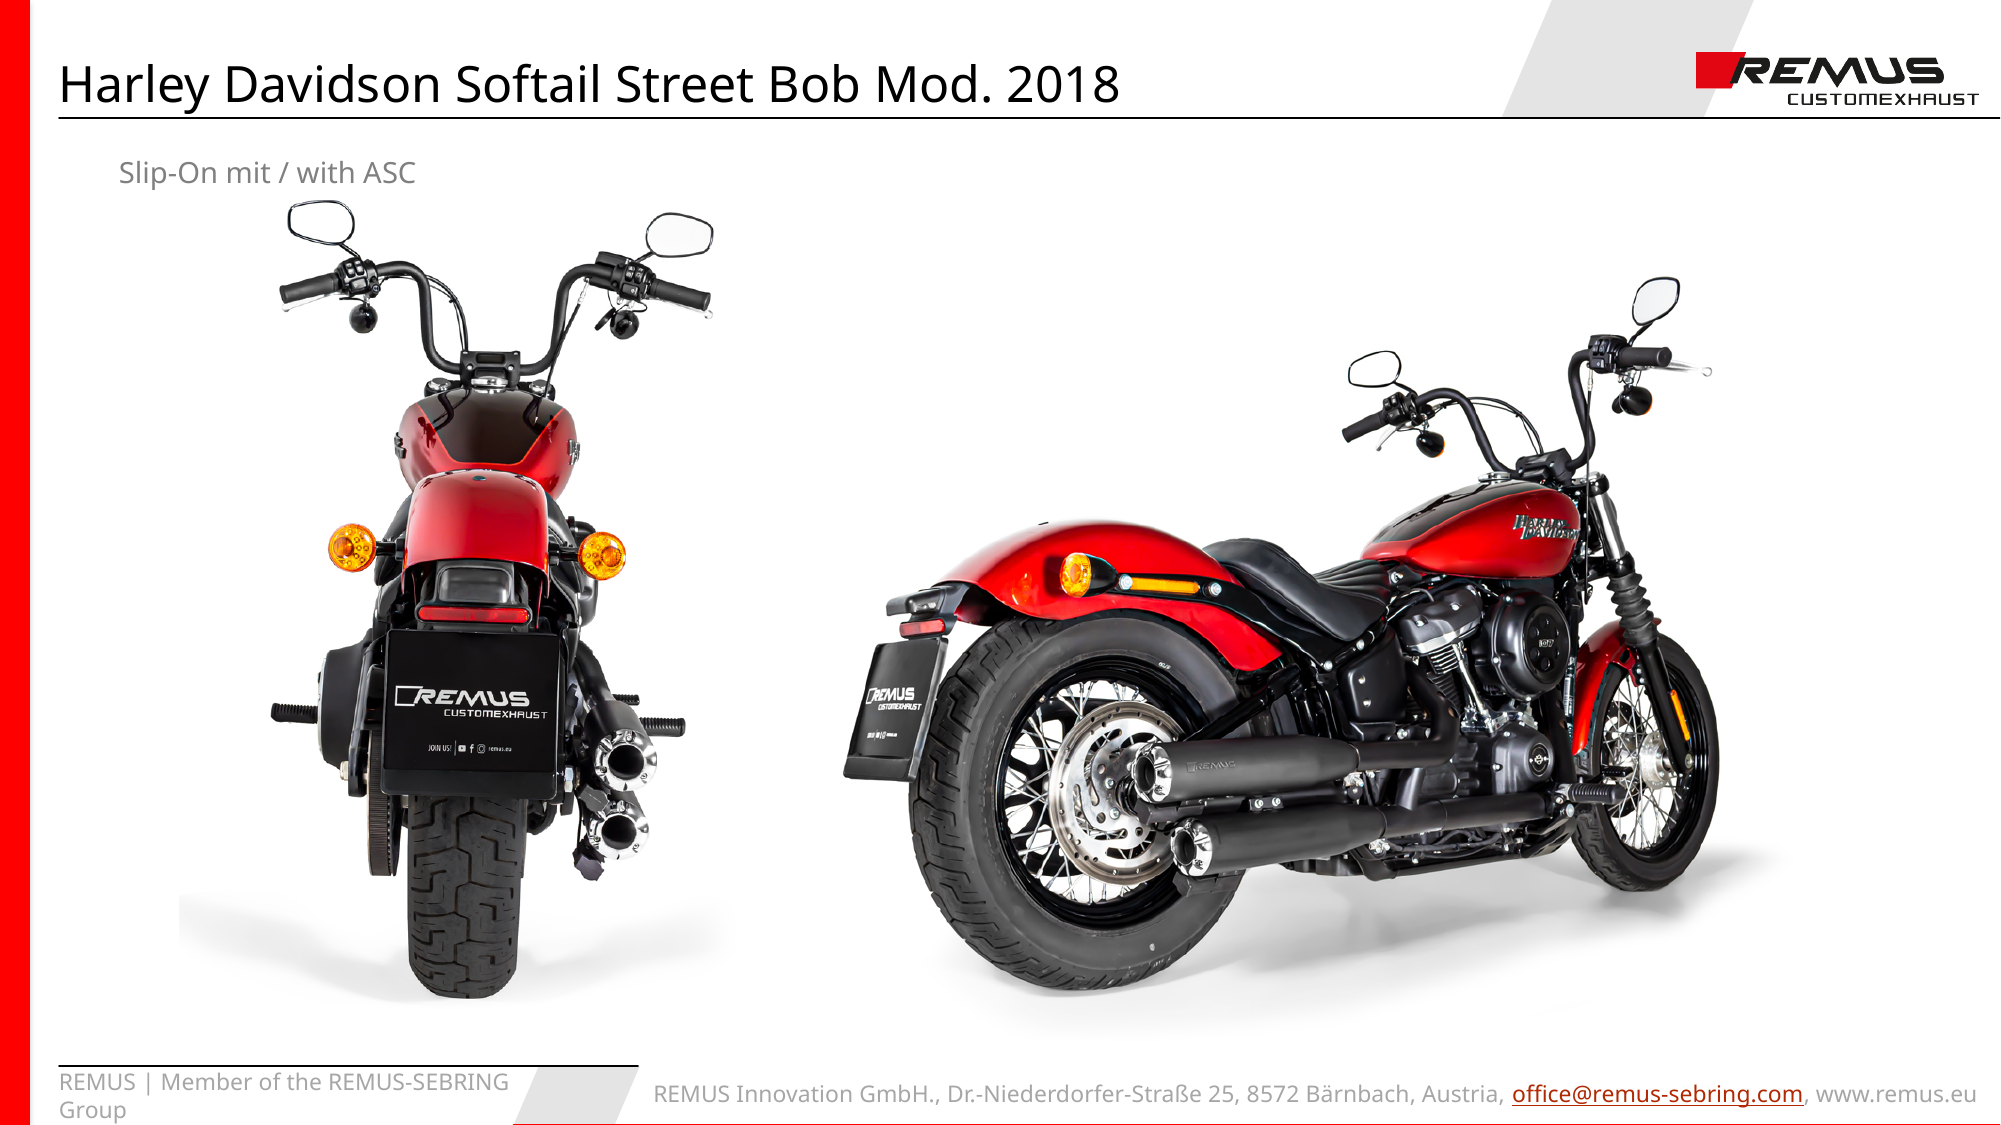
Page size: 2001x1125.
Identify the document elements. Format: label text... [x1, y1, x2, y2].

title Harley Davidson Softail Street Bob Mod. 2018 [59, 0, 1506, 113]
picture [1696, 52, 1979, 105]
picture [172, 186, 807, 1051]
list Slip-On mit / with ASC [118, 154, 1891, 244]
picture [831, 255, 1973, 1051]
